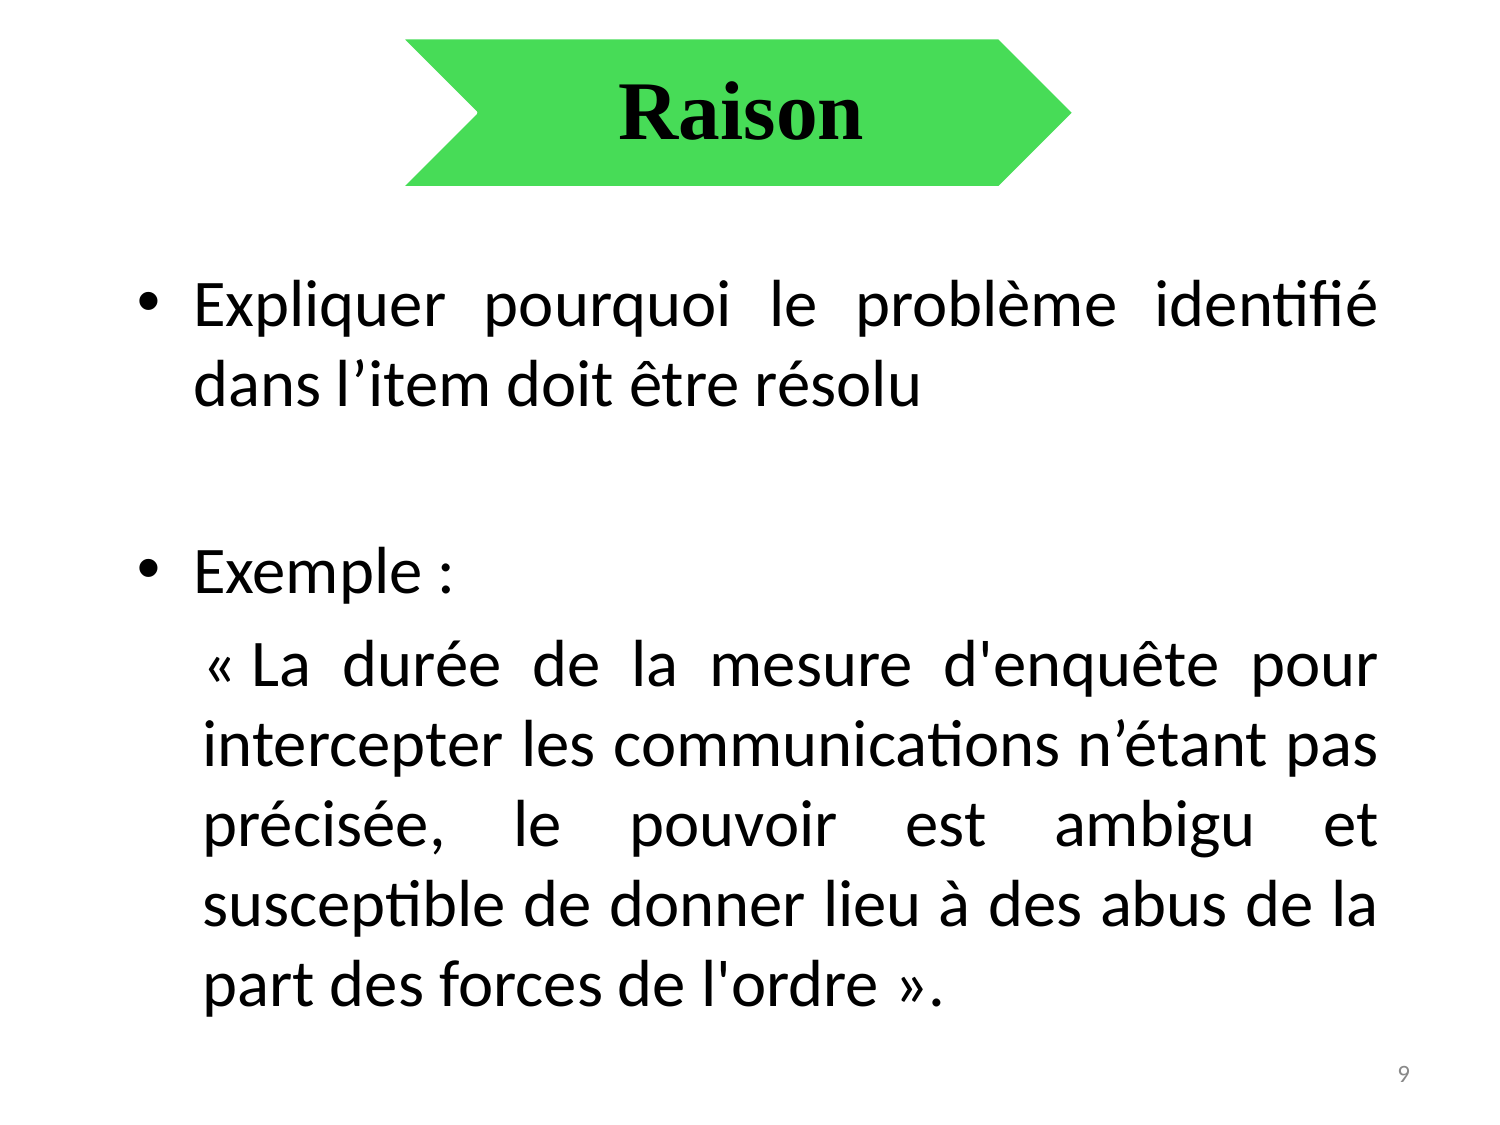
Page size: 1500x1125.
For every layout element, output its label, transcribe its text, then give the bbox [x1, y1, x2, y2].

text_box Expliquer pourquoi le problème identifié dans l’item doit être résolu Exemple : « La durée de la mesure d'enquête pour intercepter les communications n’étant pas précisée, le pouvoir est ambigu et susceptible de donner lieu à des abus de la part des forces de l'ordre ». [122, 252, 1394, 1077]
slide_number 9 [1074, 1042, 1425, 1103]
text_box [399, 36, 1076, 189]
